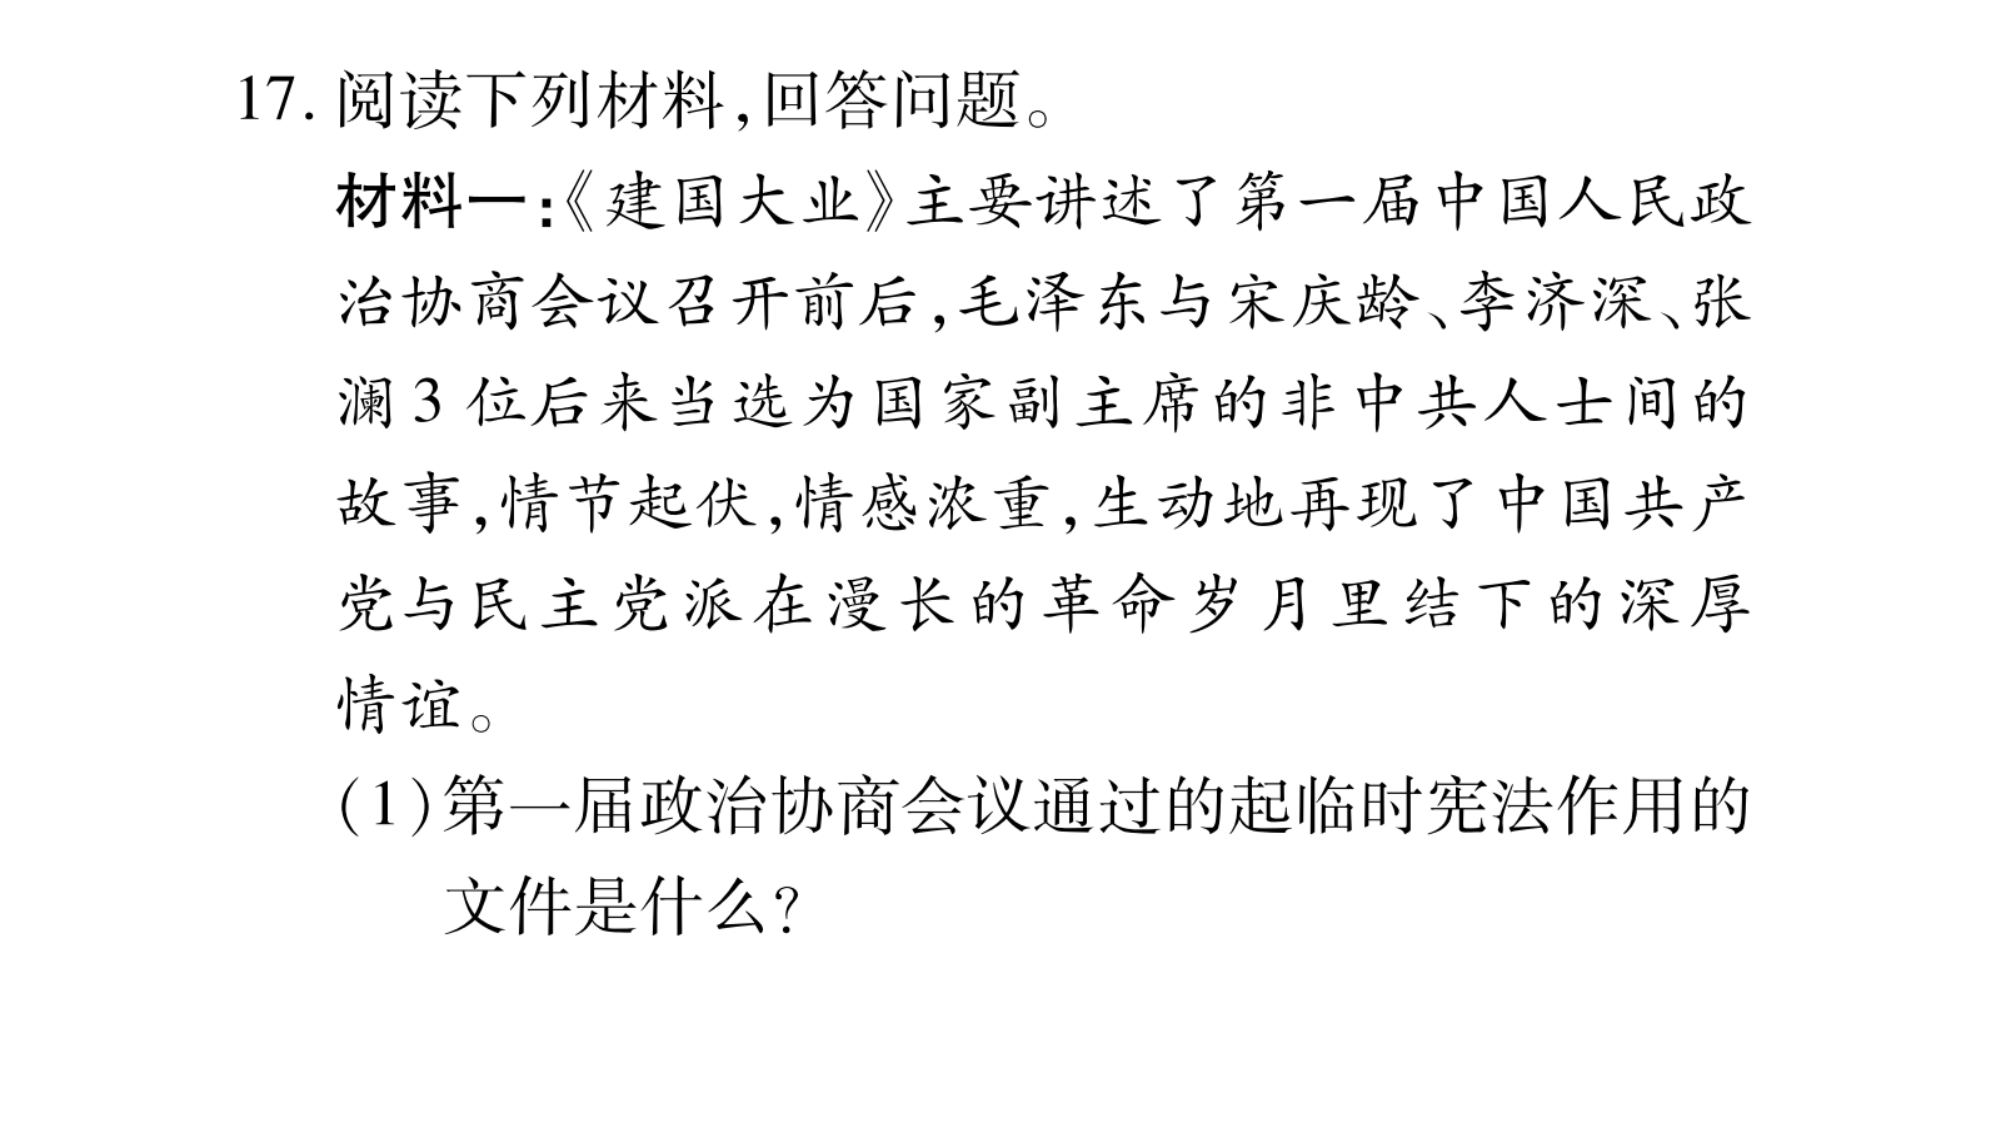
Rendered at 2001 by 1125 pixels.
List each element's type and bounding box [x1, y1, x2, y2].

picture [229, 68, 1771, 1057]
